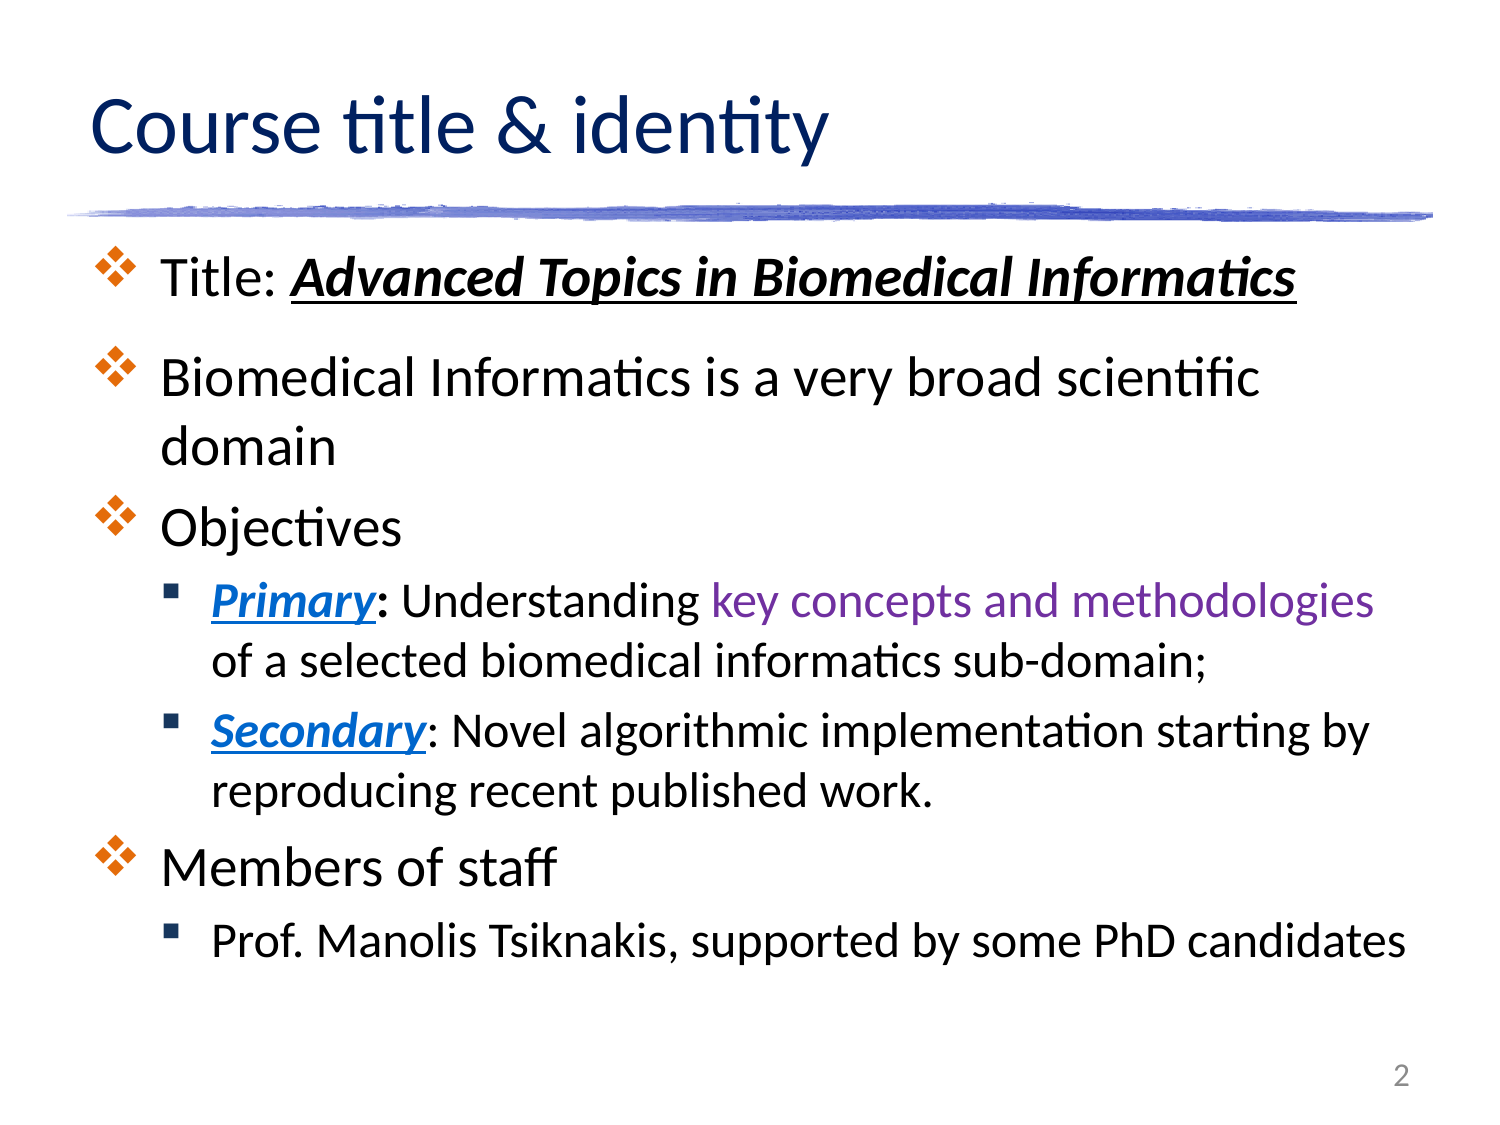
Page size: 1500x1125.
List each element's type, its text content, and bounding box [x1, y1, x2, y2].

list Title: Advanced Topics in Biomedical Informatics Biomedical Informatics is a very broad scientific domain Objectives Primary: Understanding key concepts and methodologies of a selected biomedical informatics sub-domain; Secondary: Novel algorithmic implementation starting by reproducing recent published work. Members of staff Prof. Manolis Tsiknakis, supported by some PhD candidates [75, 231, 1425, 1035]
picture [55, 202, 1444, 226]
title Course title & identity [75, 45, 1424, 197]
slide_number 2 [1074, 1042, 1425, 1103]
